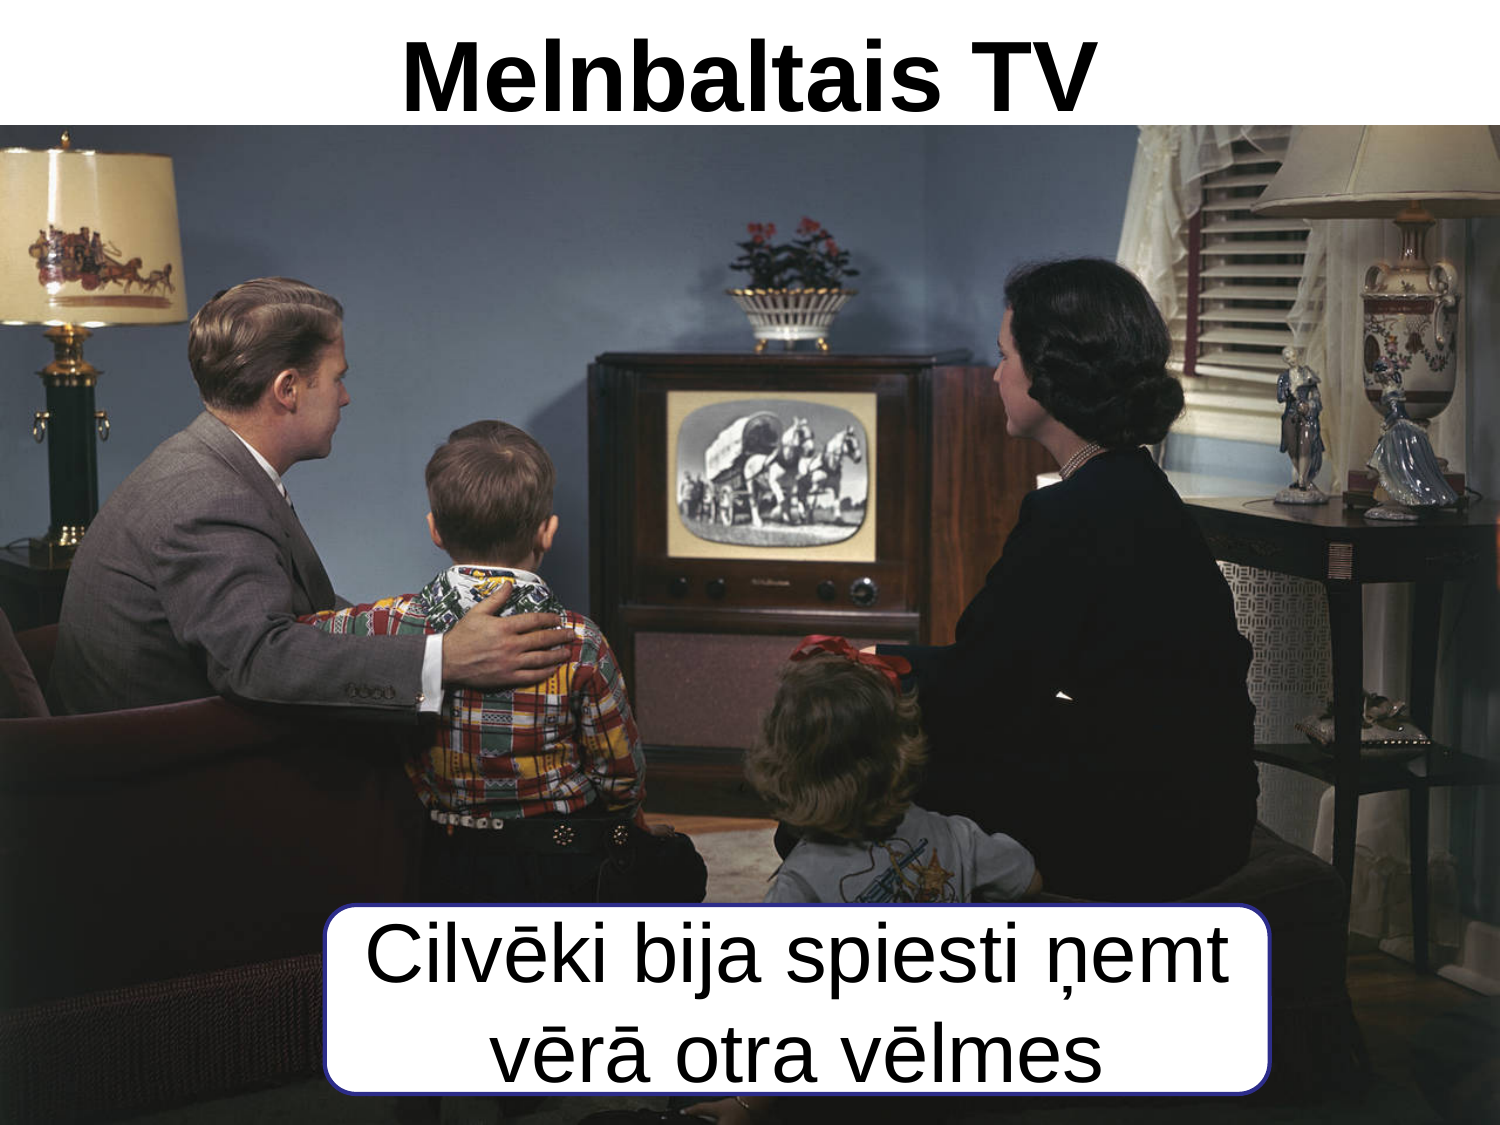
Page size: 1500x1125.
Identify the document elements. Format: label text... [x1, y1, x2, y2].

picture [0, 125, 1500, 1125]
text_box Melnbaltais TV [0, 18, 1500, 125]
